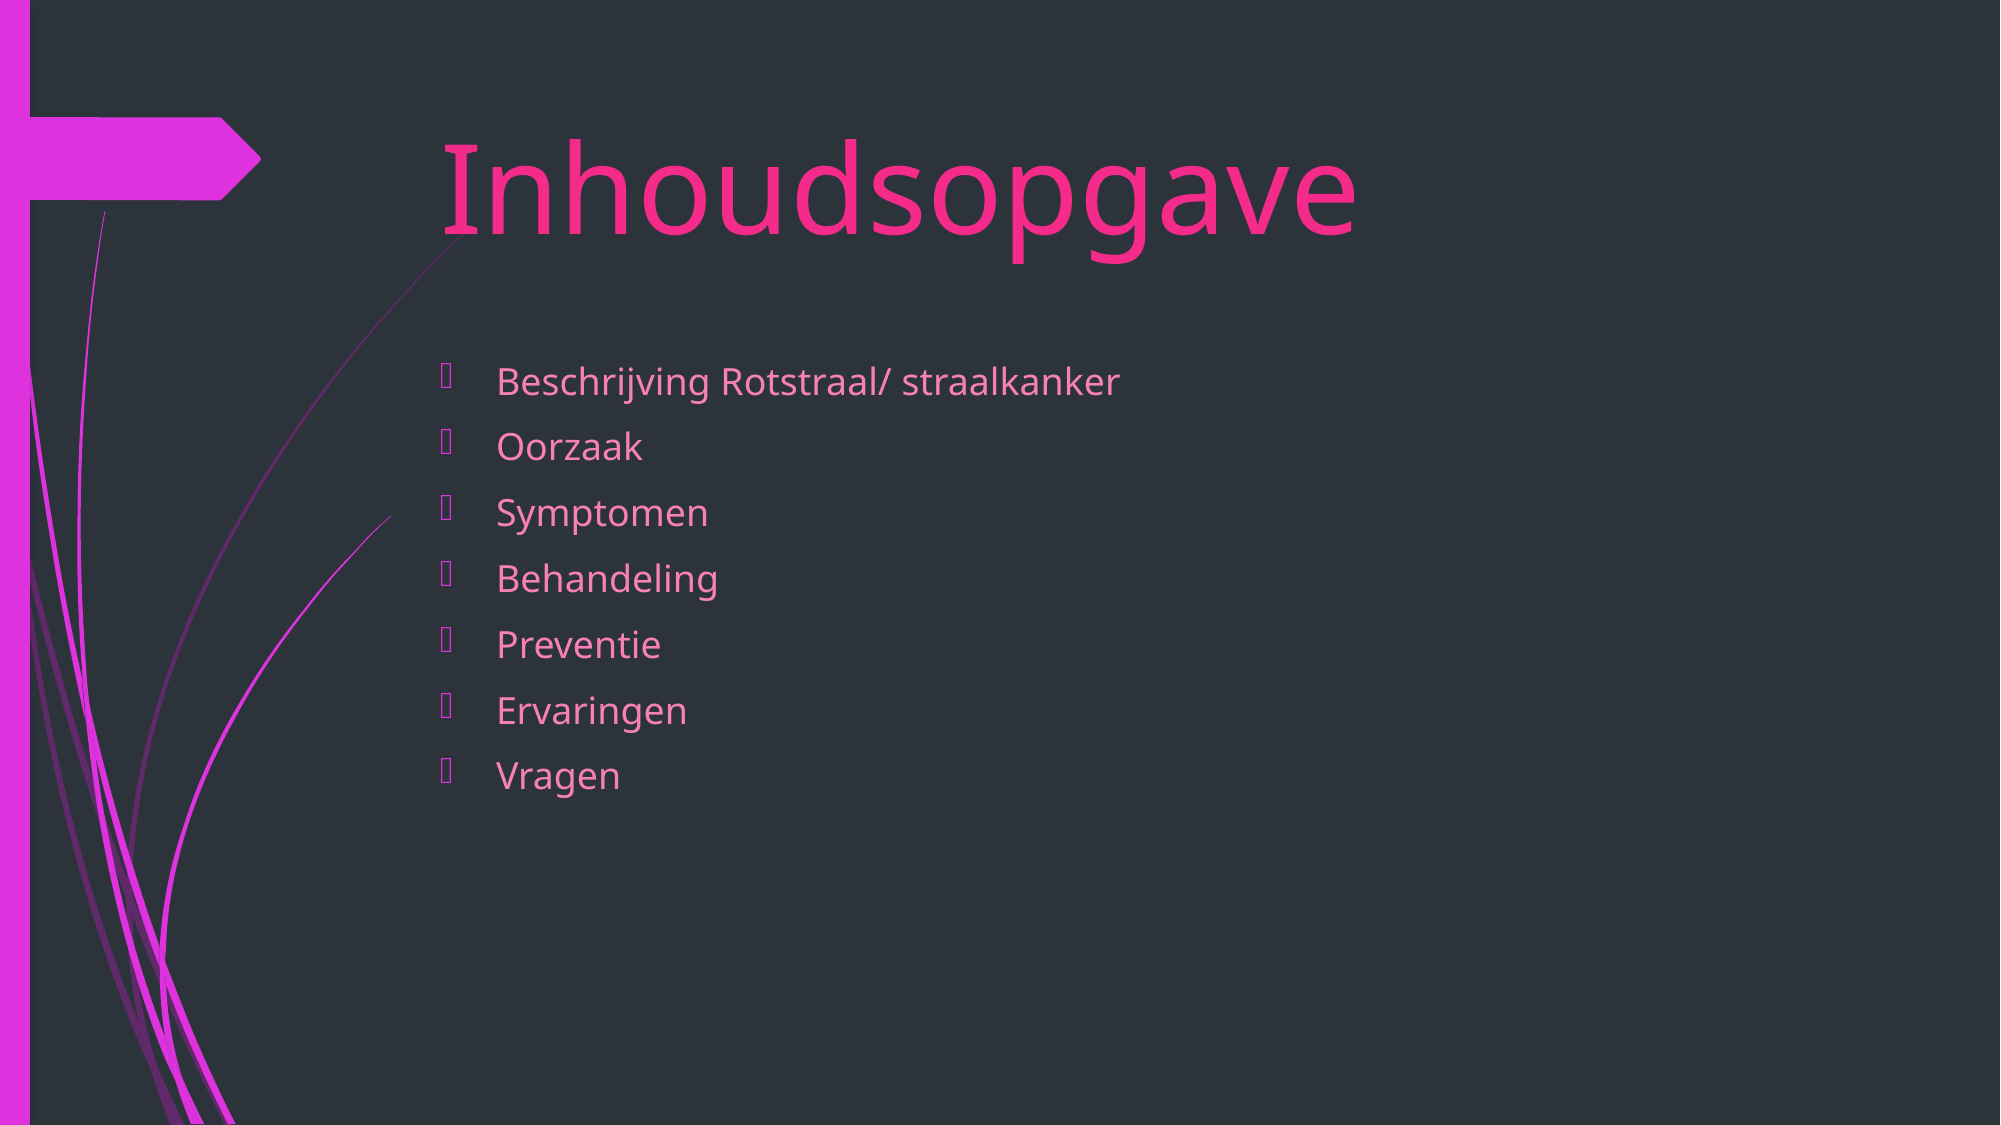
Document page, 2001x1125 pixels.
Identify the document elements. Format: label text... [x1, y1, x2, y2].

title Inhoudsopgave [425, 102, 1888, 313]
list Beschrijving Rotstraal/ straalkanker Oorzaak Symptomen Behandeling Preventie Ervaringen Vragen [424, 350, 1888, 970]
